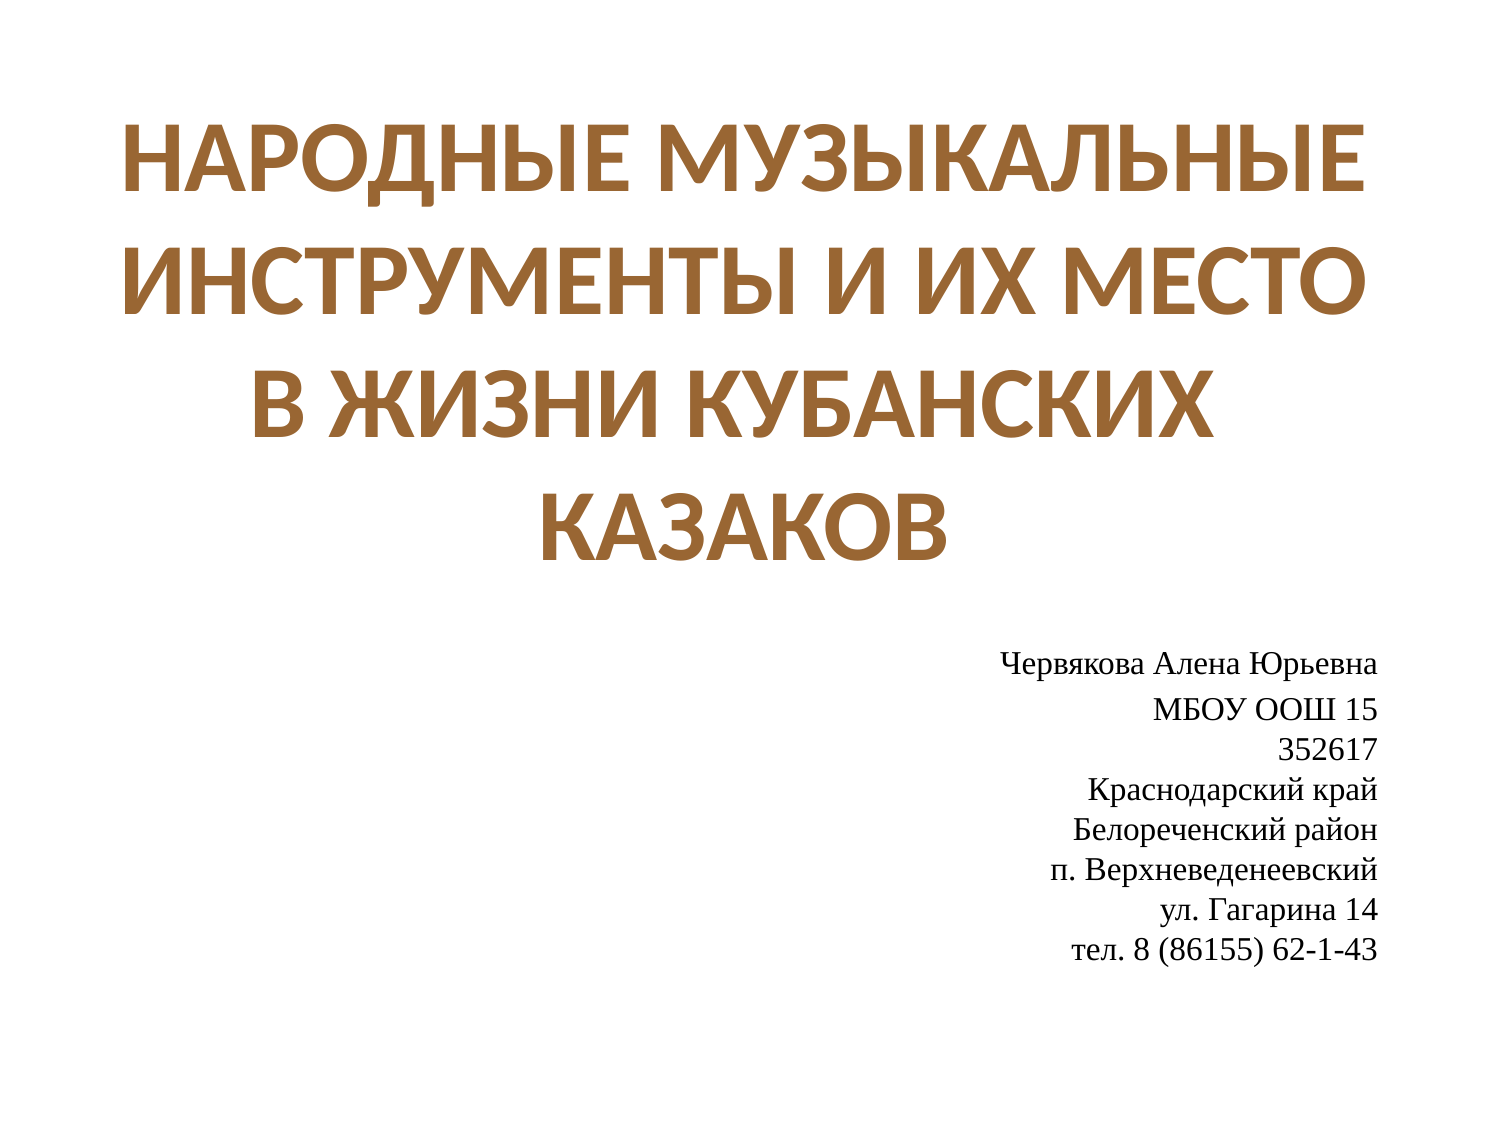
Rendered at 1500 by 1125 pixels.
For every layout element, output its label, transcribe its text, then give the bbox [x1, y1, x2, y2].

list Червякова Алена Юрьевна МБОУ ООШ 15 352617 Краснодарский край Белореченский район п. Верхневеденеевский ул. Гагарина 14 тел. 8 (86155) 62-1-43 [118, 621, 1394, 985]
title Народные музыкальные инструменты и их место в жизни кубанских казаков [93, 82, 1395, 663]
